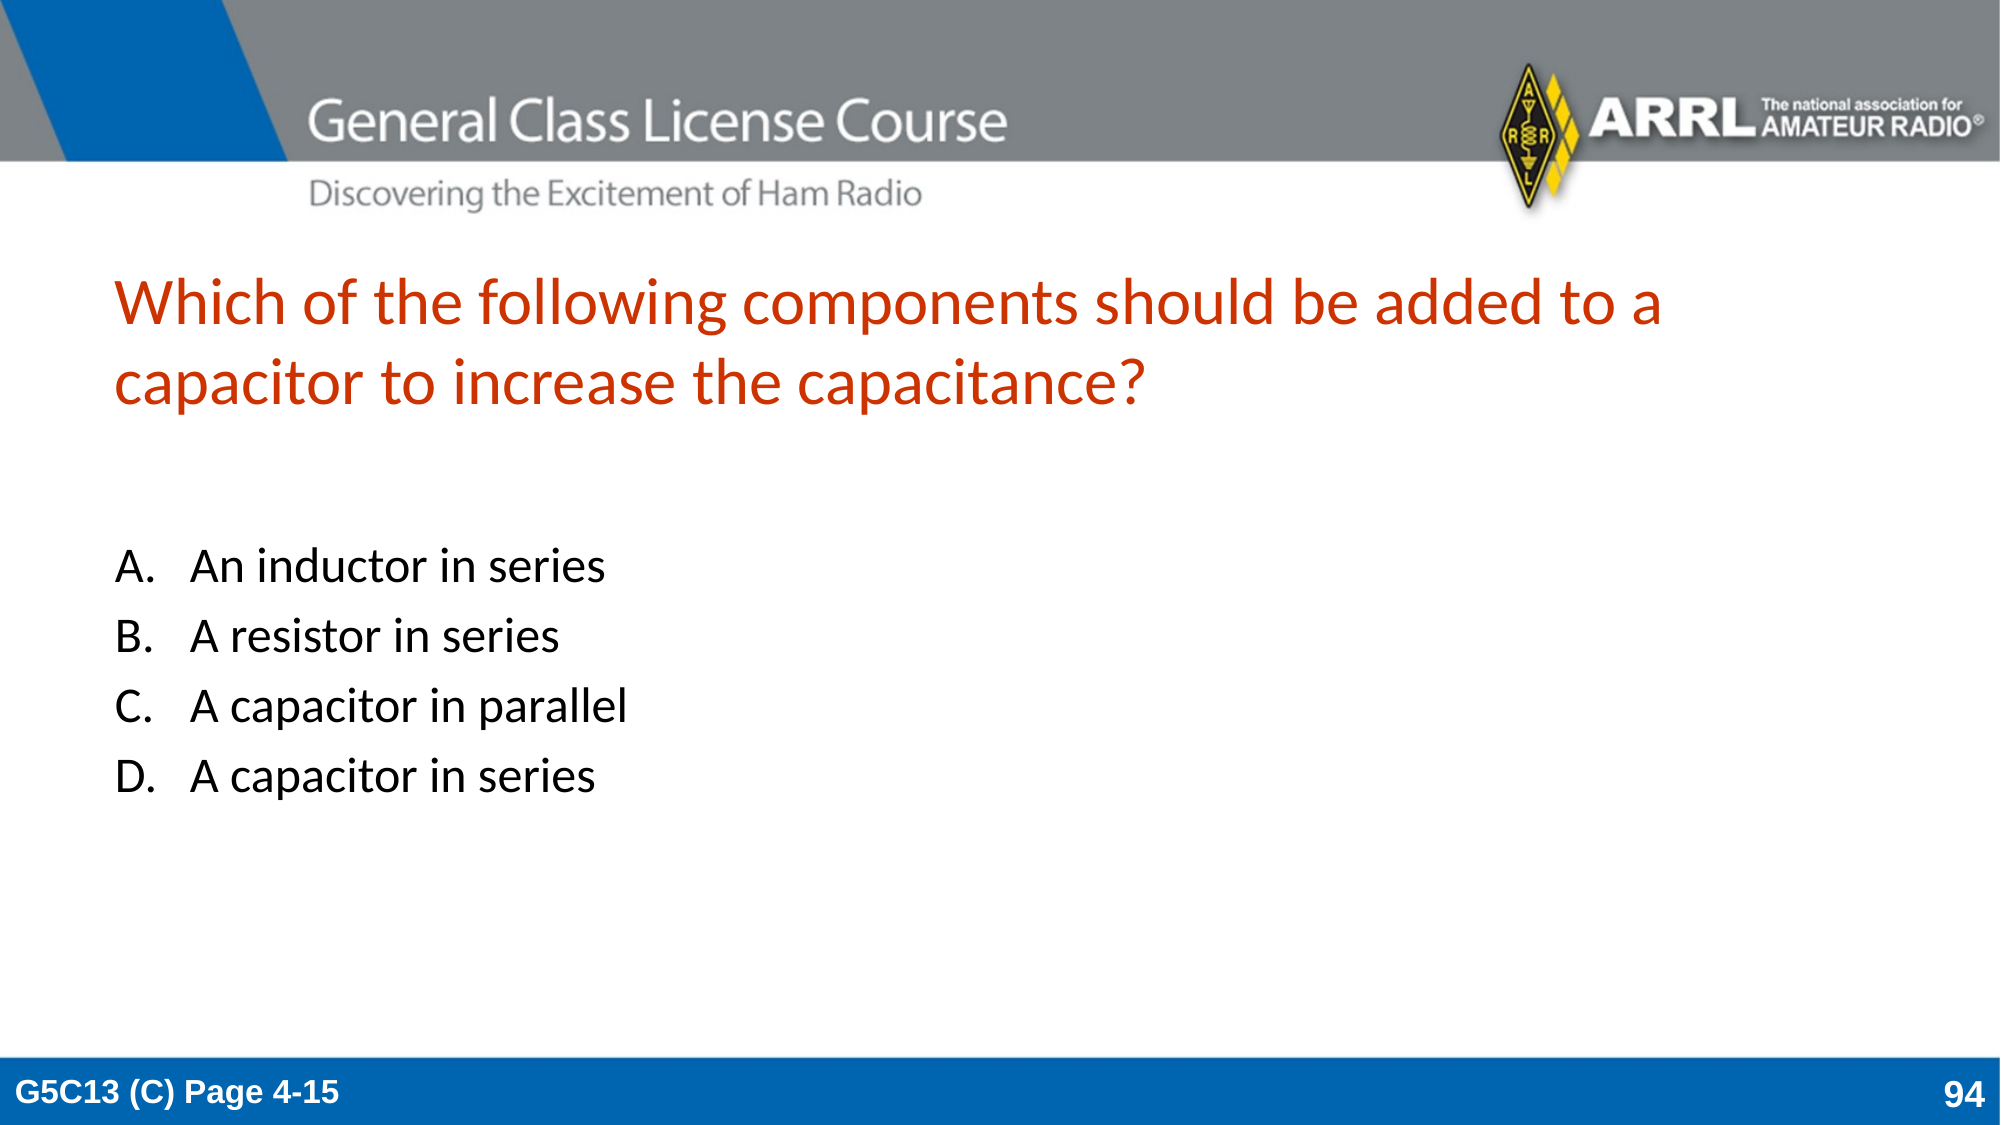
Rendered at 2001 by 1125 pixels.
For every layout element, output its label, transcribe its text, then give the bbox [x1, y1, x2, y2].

picture [0, 0, 2001, 1125]
title Which of the following components should be added to a capacitor to increase the capacitance? [99, 249, 1900, 388]
list An inductor in series A resistor in series A capacitor in parallel A capacitor in series [99, 525, 1900, 1005]
text_box 94 [1875, 1062, 2000, 1123]
text_box G5C13 (C) Page 4-15 [0, 1062, 1313, 1118]
